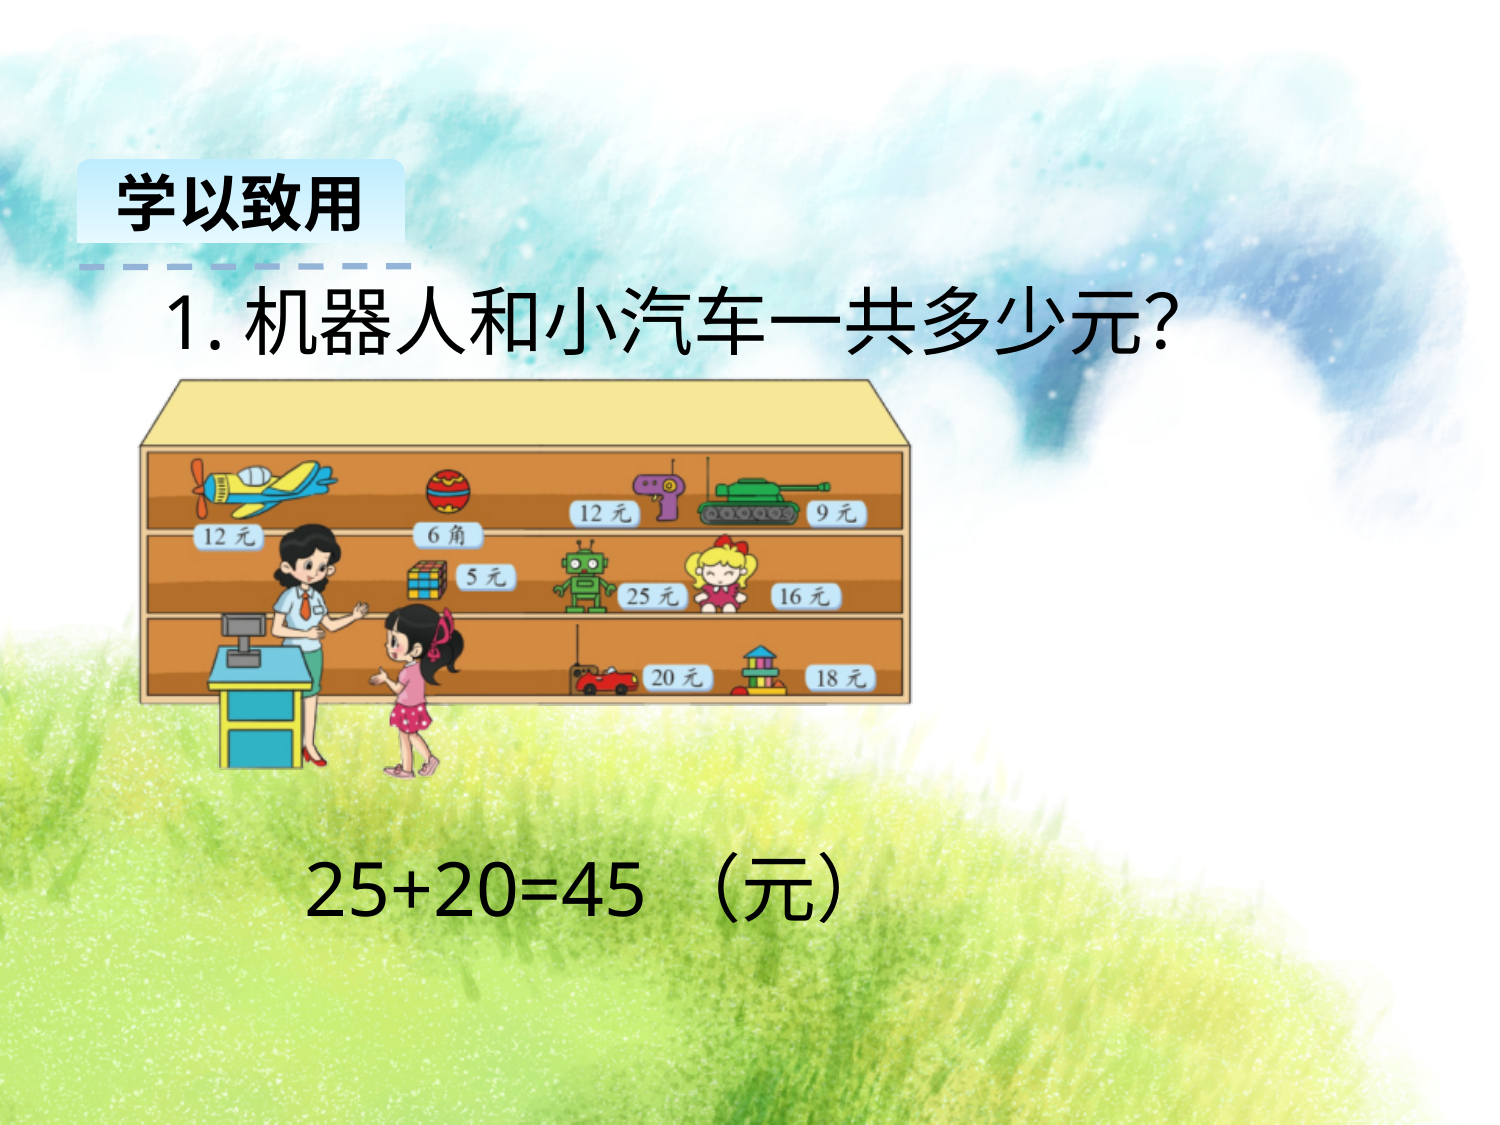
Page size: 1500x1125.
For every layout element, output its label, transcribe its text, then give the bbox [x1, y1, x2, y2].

text_box 1.机器人和小汽车一共多少元？ [147, 267, 1236, 372]
text_box 25+20=45（元） [289, 834, 1055, 939]
picture [0, 0, 1500, 1125]
text_box 学以致用 [76, 158, 405, 244]
